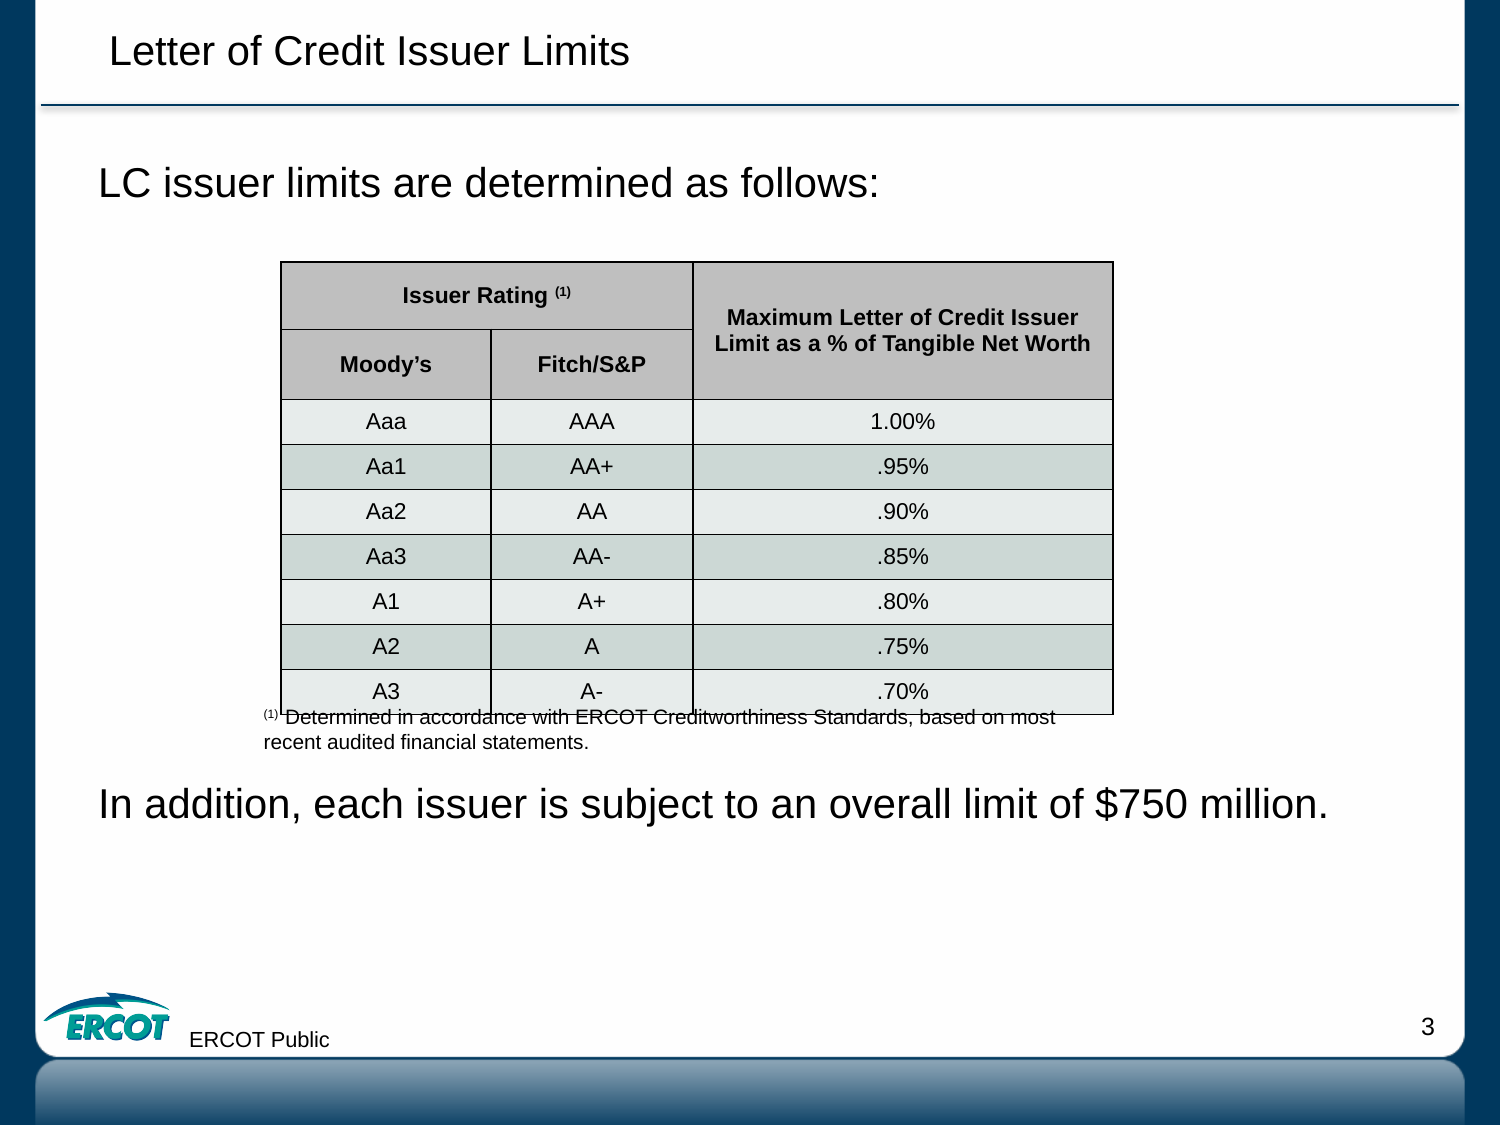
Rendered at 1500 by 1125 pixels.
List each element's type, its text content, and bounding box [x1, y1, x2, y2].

table_cell A+ [492, 580, 692, 624]
table_cell Fitch/S&P [492, 330, 692, 399]
table_cell AAA [492, 400, 692, 444]
table_cell A3 [282, 670, 490, 696]
table_cell Aa1 [282, 445, 490, 489]
table_cell A1 [282, 580, 490, 624]
picture [35, 0, 1465, 1125]
table_cell AA- [492, 535, 692, 579]
text_box In addition, each issuer is subject to an overall limit of $750 million. [83, 769, 1421, 835]
table_header Maximum Letter of Credit Issuer Limit as a % of Tangible Net Worth [694, 263, 1112, 399]
text_box (1) Determined in accordance with ERCOT Creditworthiness Standards, based on most recent audited financial statements. [248, 696, 1112, 761]
table_cell .80% [694, 580, 1112, 624]
table_cell .95% [694, 445, 1112, 489]
table_cell Aa2 [282, 490, 490, 534]
text_box Letter of Credit Issuer Limits [93, 2, 1346, 96]
table_cell .75% [694, 625, 1112, 669]
table_cell .85% [694, 535, 1112, 579]
text_box LC issuer limits are determined as follows: [83, 148, 1421, 213]
table_header Issuer Rating (1) [282, 263, 692, 329]
table_cell A [492, 625, 692, 669]
table_cell AA+ [492, 445, 692, 489]
text_box ERCOT Public [174, 991, 1301, 1059]
table_cell AA [492, 490, 692, 534]
table_cell 1.00% [694, 400, 1112, 444]
table_cell .90% [694, 490, 1112, 534]
table_cell Aa3 [282, 535, 490, 579]
table_cell A- [492, 670, 692, 696]
table_cell A2 [282, 625, 490, 669]
table_cell Moody’s [282, 330, 490, 399]
table_cell .70% [694, 670, 1112, 696]
table_cell Aaa [282, 400, 490, 444]
